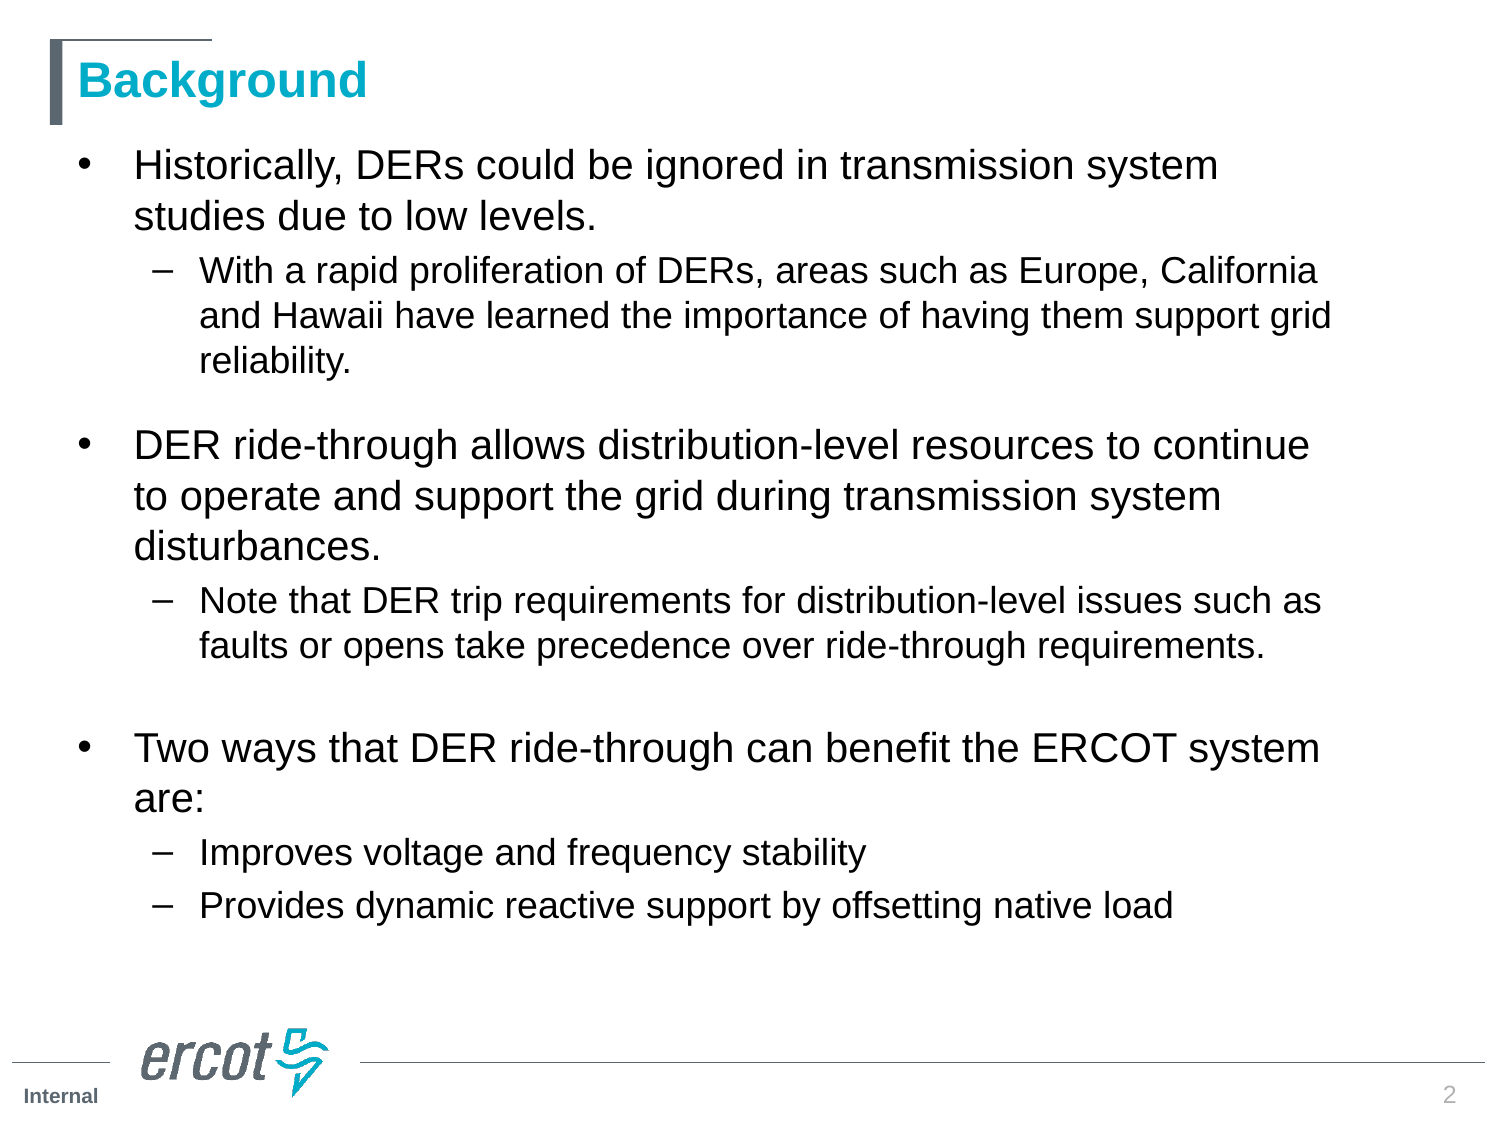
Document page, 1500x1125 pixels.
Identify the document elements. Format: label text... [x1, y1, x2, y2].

picture [137, 1024, 332, 1100]
slide_number 2 [1412, 1076, 1488, 1112]
list Historically, DERs could be ignored in transmission system studies due to low levels. With a rapid proliferation of DERs, areas such as Europe, California and Hawaii have learned the importance of having them support grid reliability. DER ride-through allows distribution-level resources to continue to operate and support the grid during transmission system disturbances. Note that DER trip requirements for distribution-level issues such as faults or opens take precedence over ride-through requirements. Two ways that DER ride-through can benefit the ERCOT system are: Improves voltage and frequency stability Provides dynamic reactive support by offsetting native load [62, 87, 1369, 963]
title Background [62, 39, 1450, 125]
